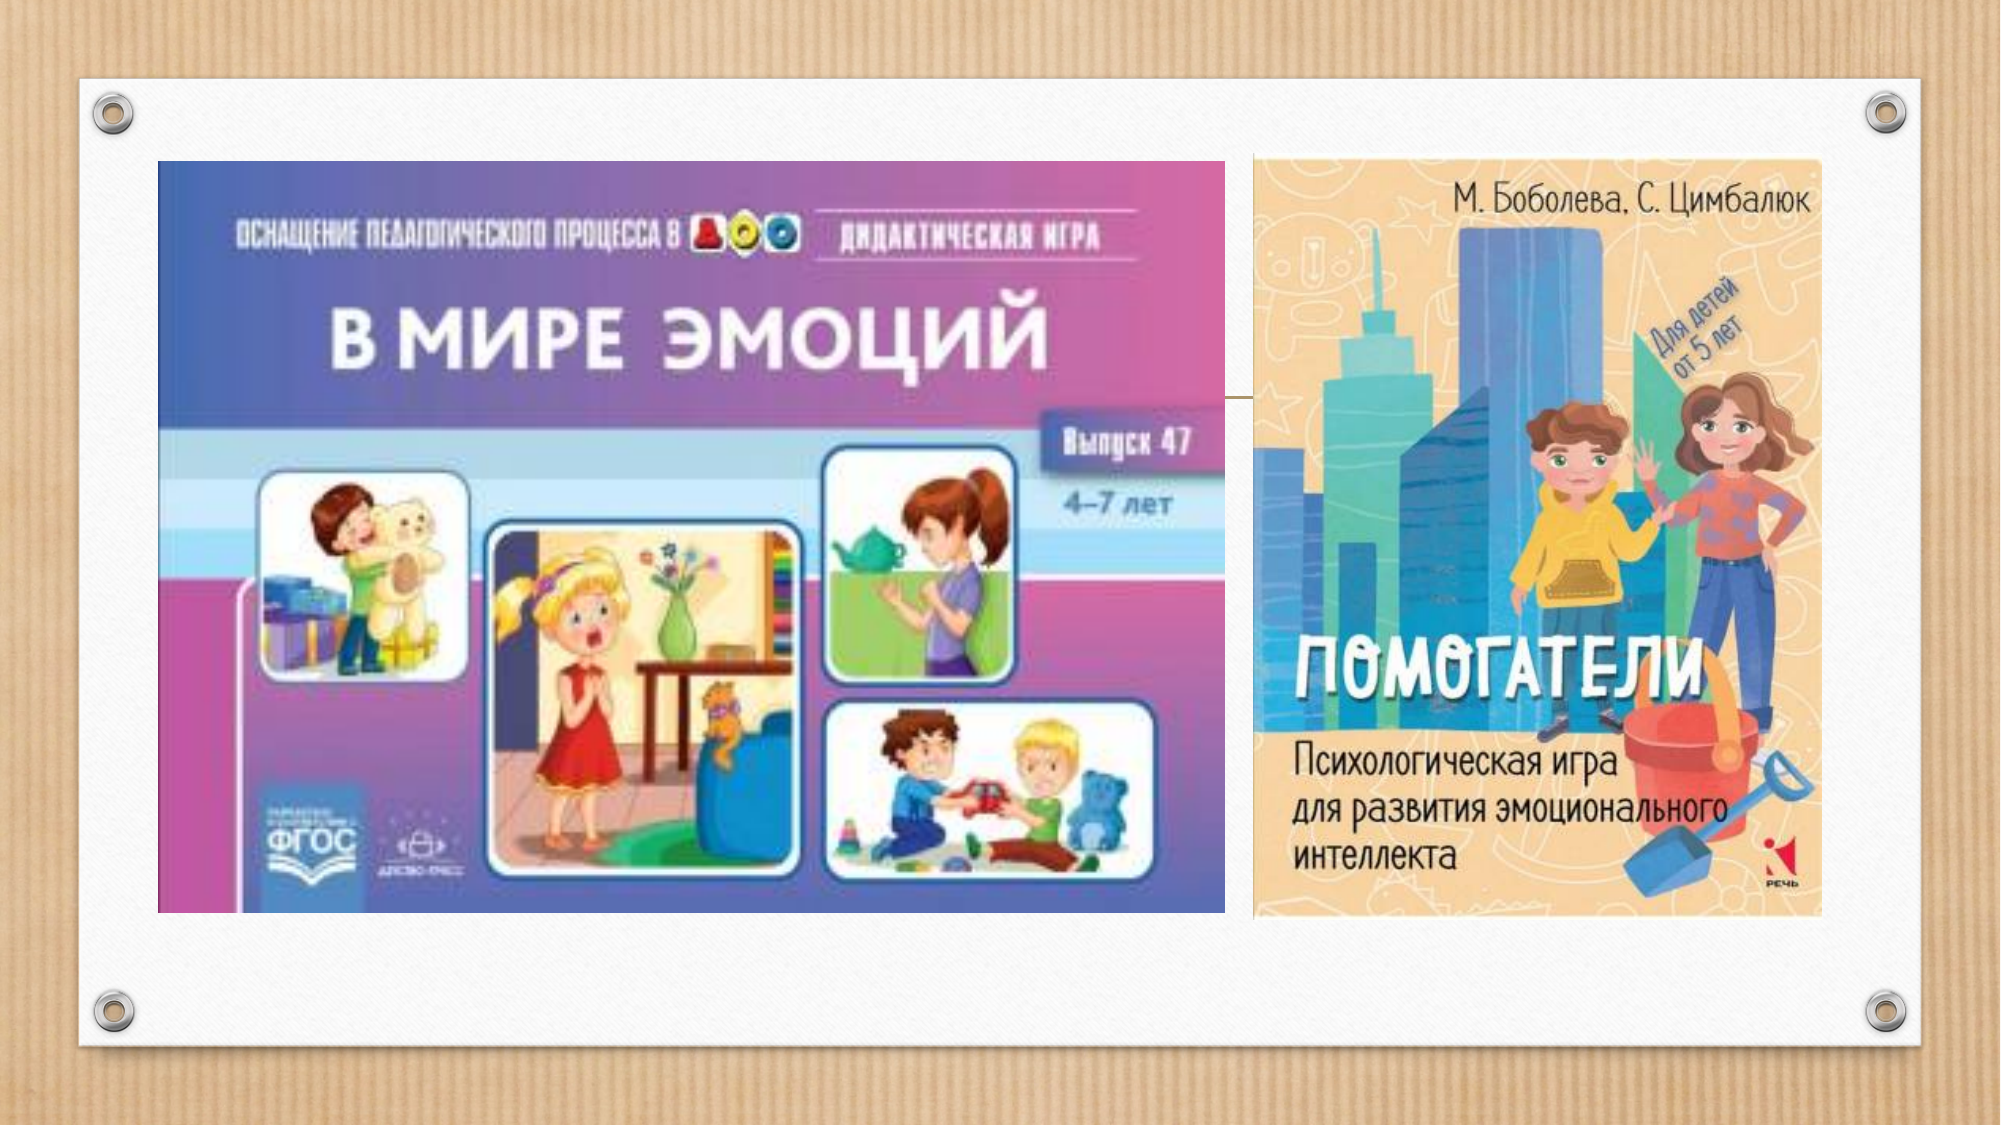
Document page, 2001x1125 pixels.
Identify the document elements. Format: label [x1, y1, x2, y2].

list [1253, 153, 1822, 921]
picture [0, 0, 2001, 1125]
